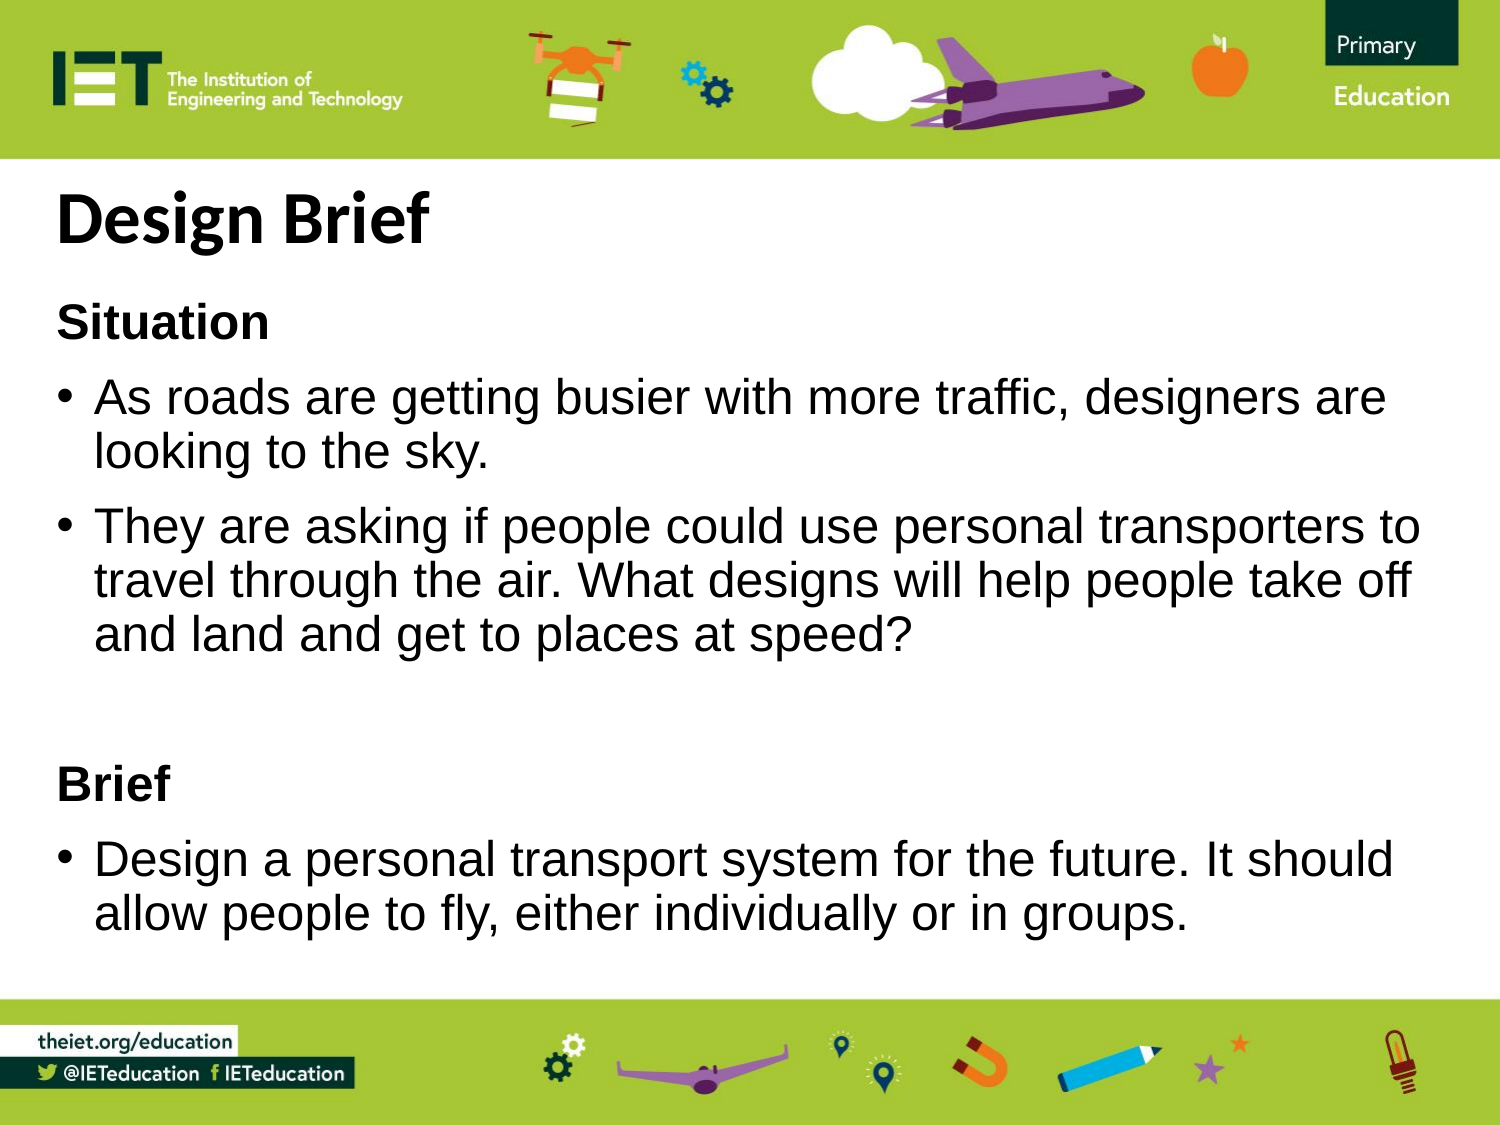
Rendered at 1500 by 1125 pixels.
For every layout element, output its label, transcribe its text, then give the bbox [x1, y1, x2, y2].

list Situation As roads are getting busier with more traffic, designers are looking to the sky. They are asking if people could use personal transporters to travel through the air. What designs will help people take off and land and get to places at speed? Brief Design a personal transport system for the future. It should allow people to fly, either individually or in groups. [41, 289, 1457, 968]
picture [0, 0, 1500, 1125]
text_box Design Brief [41, 171, 1415, 284]
